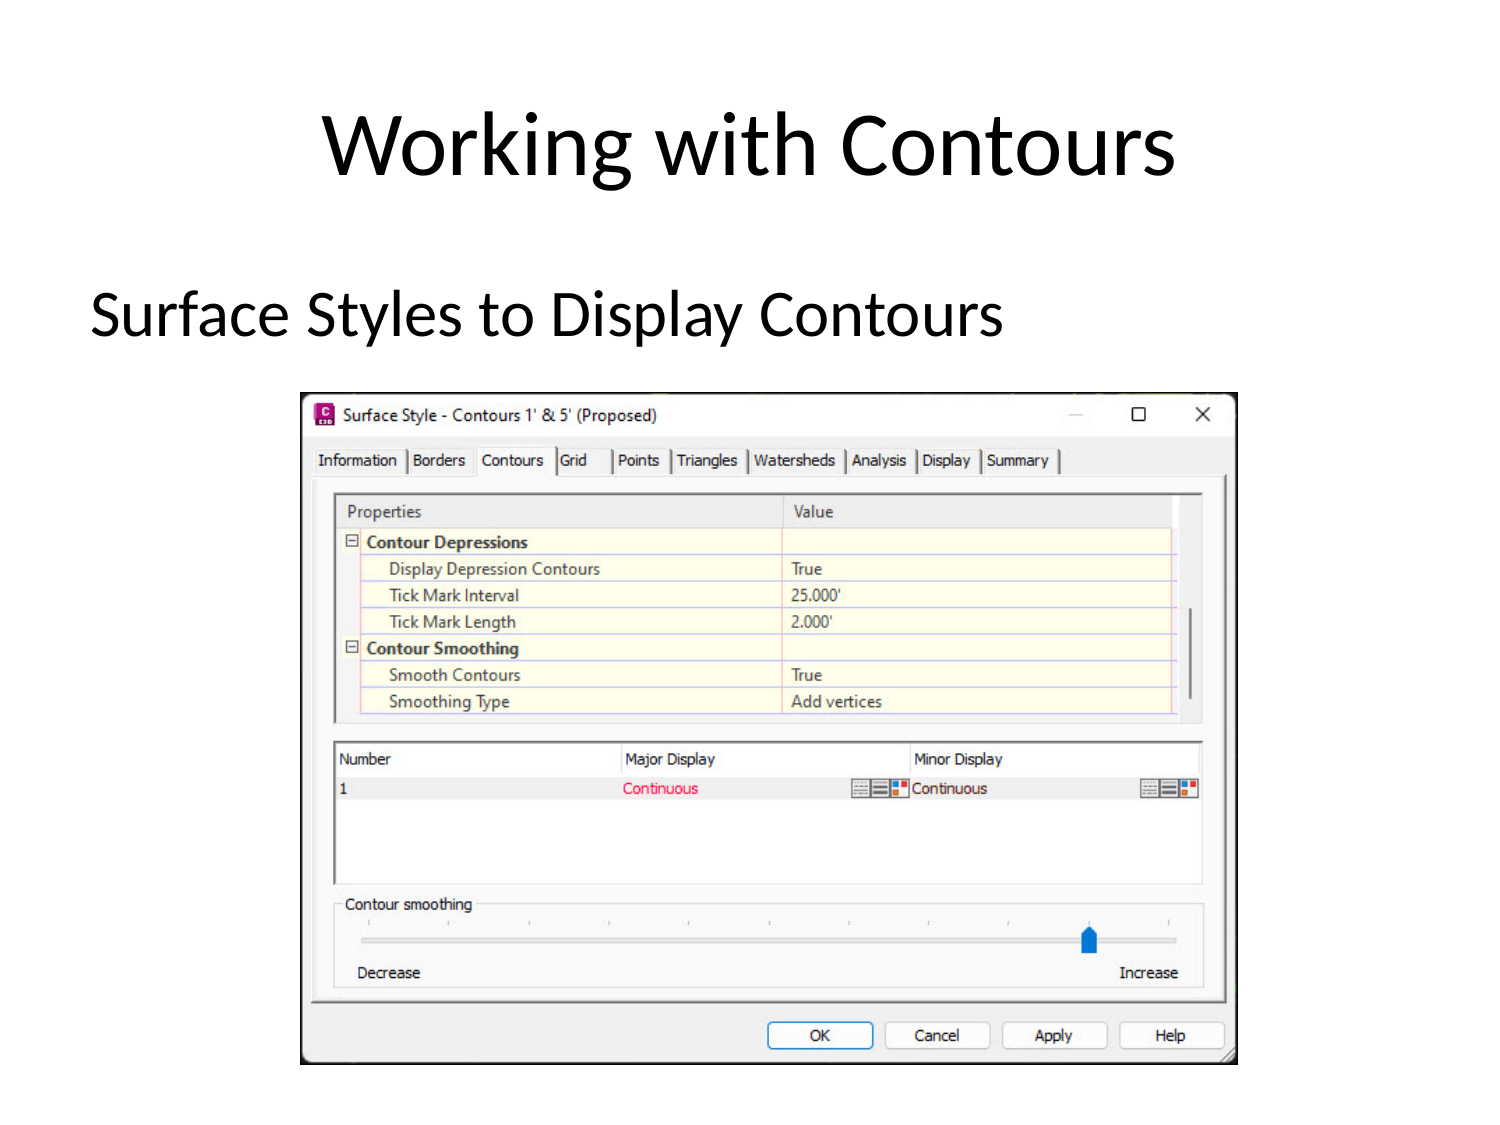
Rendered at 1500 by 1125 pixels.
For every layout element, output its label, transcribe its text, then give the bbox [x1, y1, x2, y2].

picture [299, 391, 1238, 1065]
list Surface Styles to Display Contours [75, 262, 1150, 413]
title Working with Contours [75, 45, 1425, 233]
